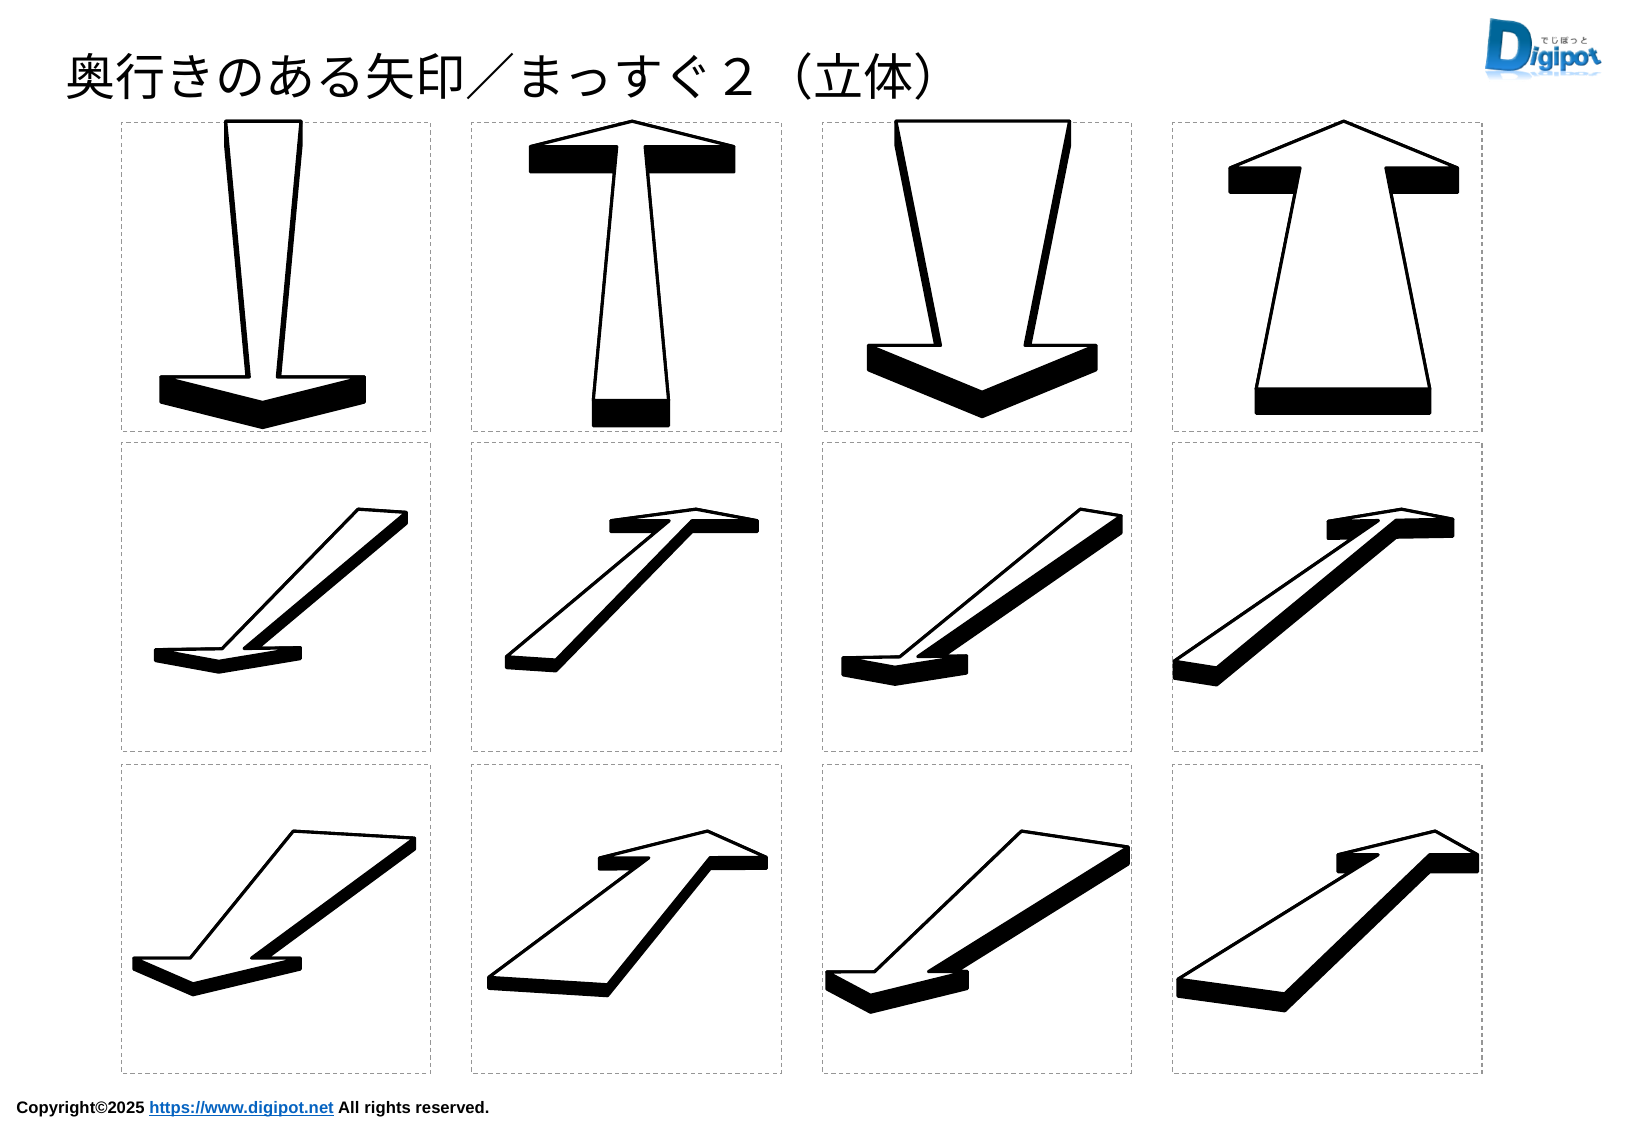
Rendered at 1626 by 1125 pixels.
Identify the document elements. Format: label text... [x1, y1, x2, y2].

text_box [826, 831, 1129, 1013]
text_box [1177, 831, 1478, 1011]
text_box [1174, 509, 1453, 685]
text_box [155, 509, 407, 673]
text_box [868, 121, 1096, 417]
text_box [506, 509, 758, 671]
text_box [842, 509, 1122, 685]
picture [1485, 18, 1602, 82]
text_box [530, 121, 734, 426]
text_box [1229, 121, 1458, 414]
text_box 奥行きのある矢印／まっすぐ２（立体） [50, 38, 979, 113]
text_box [133, 831, 415, 995]
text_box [488, 831, 767, 996]
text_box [160, 121, 365, 428]
